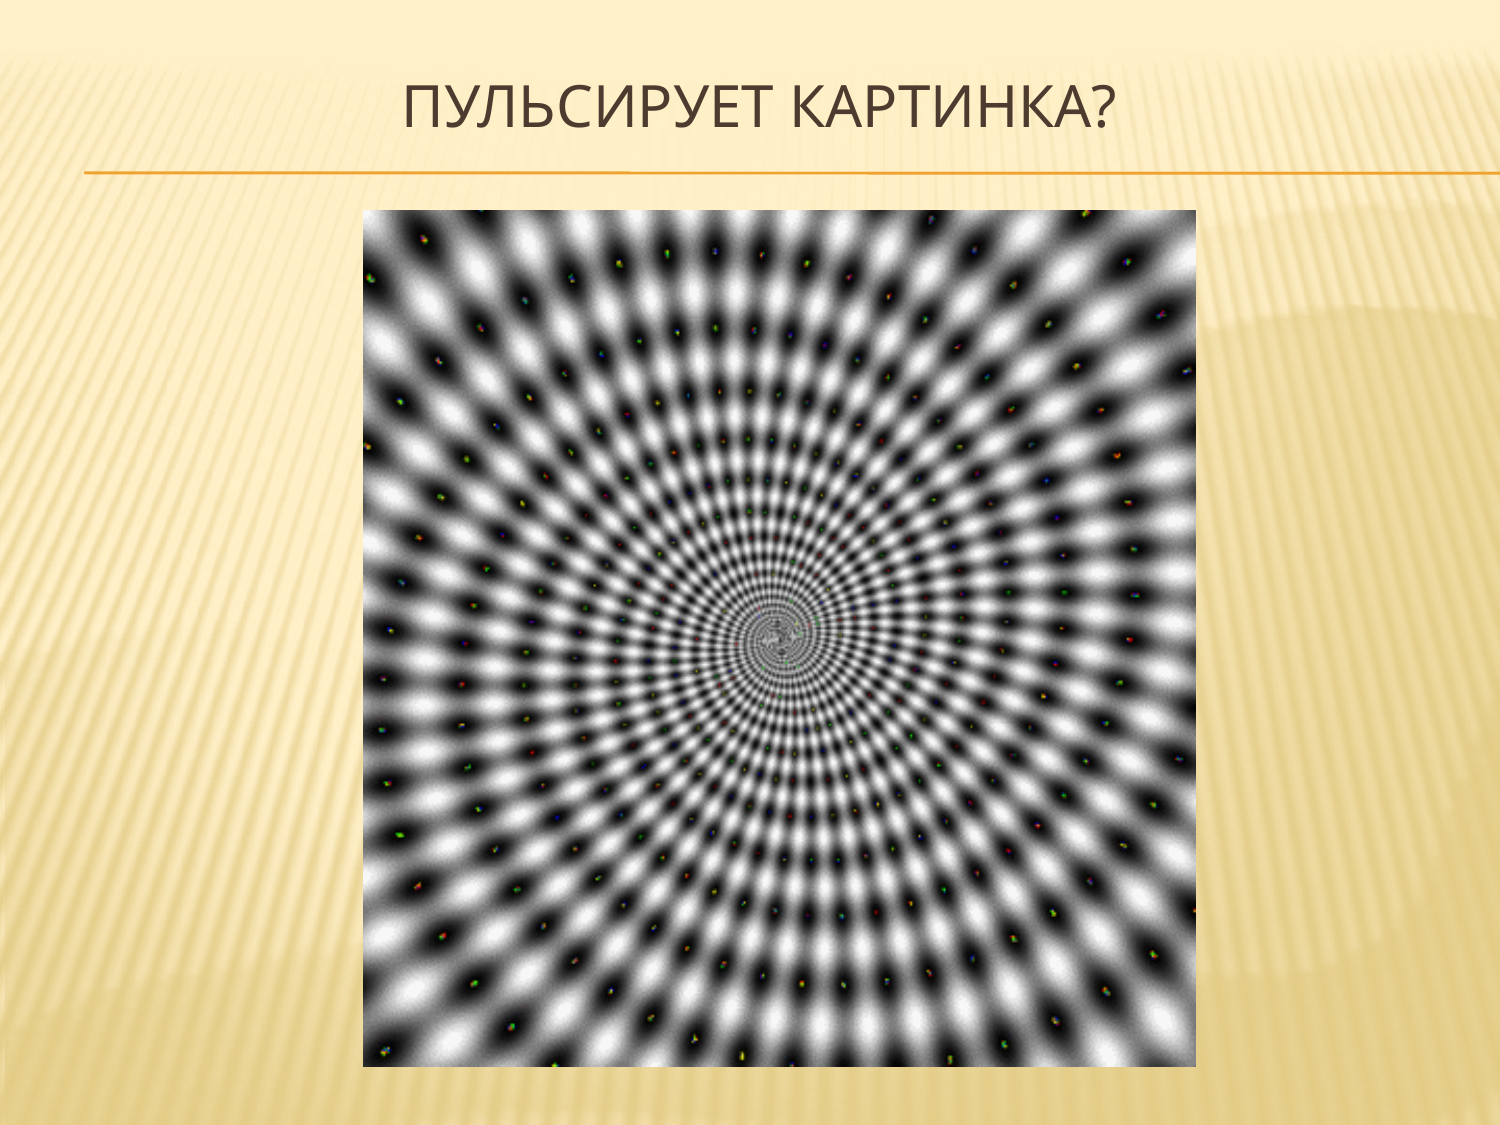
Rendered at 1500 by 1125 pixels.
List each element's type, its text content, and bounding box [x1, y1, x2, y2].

title Пульсирует картинка? [46, 35, 1472, 173]
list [362, 210, 1196, 1067]
